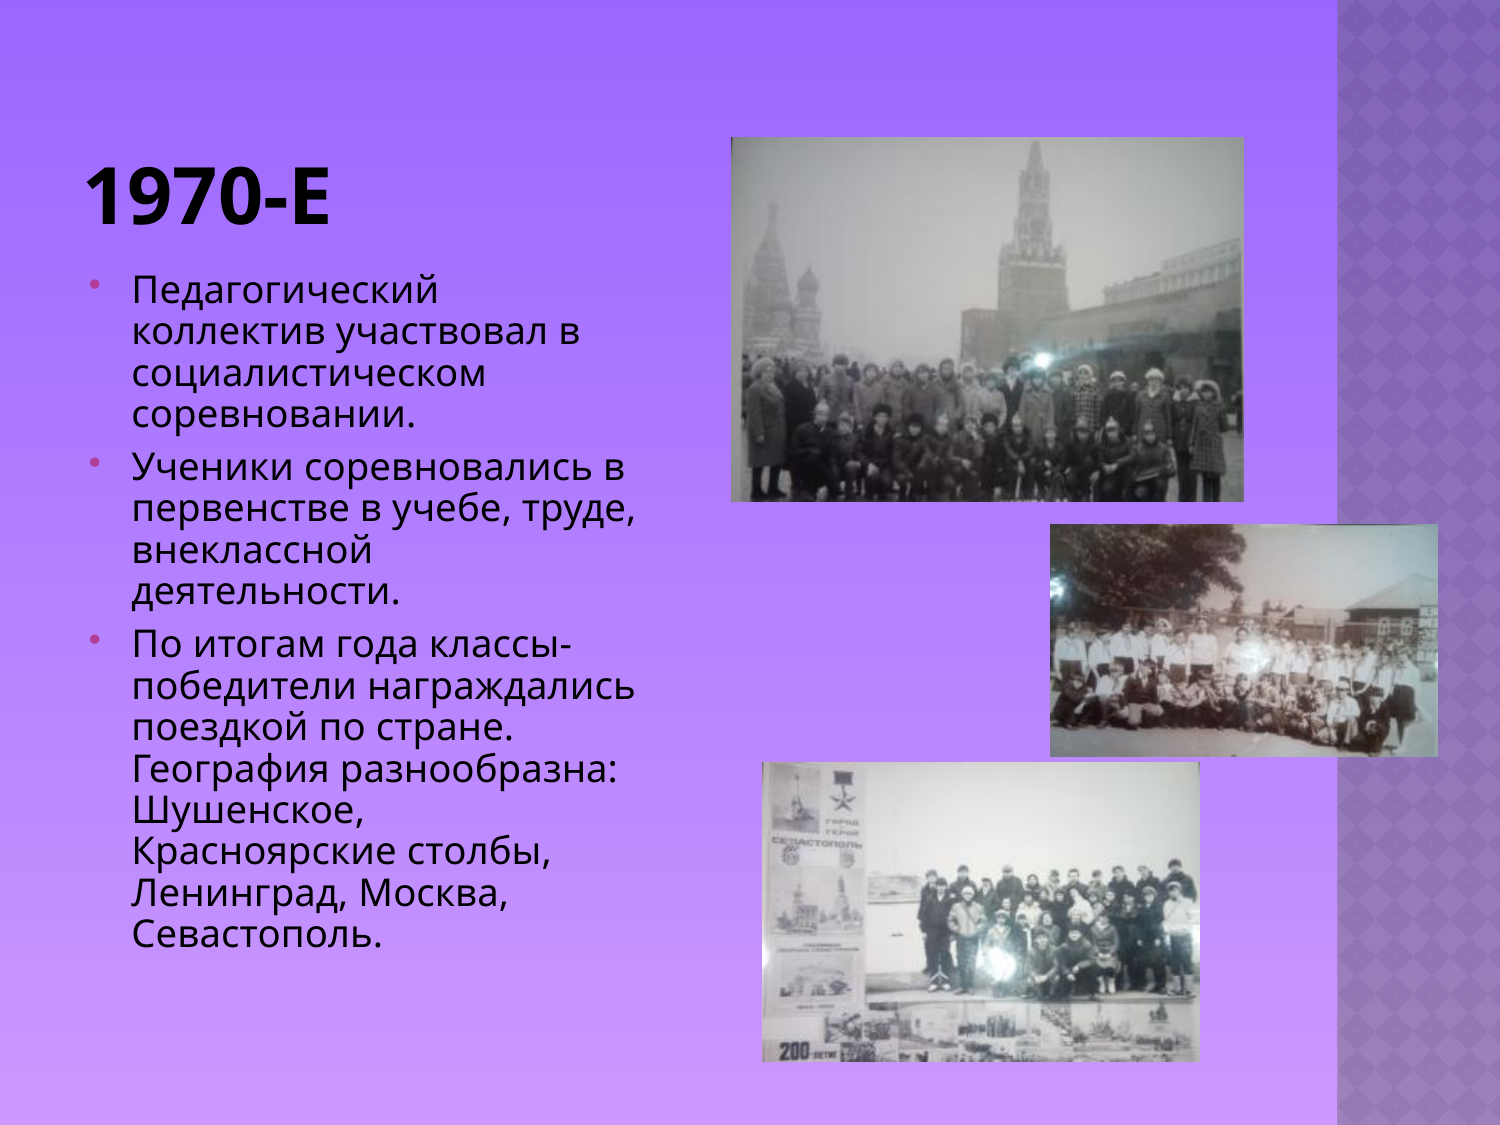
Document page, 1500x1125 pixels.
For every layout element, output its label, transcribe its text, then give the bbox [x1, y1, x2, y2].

list Педагогический коллектив участвовал в социалистическом соревновании. Ученики соревновались в первенстве в учебе, труде, внеклассной деятельности. По итогам года классы-победители награждались поездкой по стране. География разнообразна: Шушенское, Красноярские столбы, Ленинград, Москва, Севастополь. [74, 262, 653, 1006]
title 1970-е [75, 52, 1263, 240]
picture [1049, 524, 1438, 758]
picture [762, 762, 1201, 1062]
picture [730, 137, 1245, 502]
